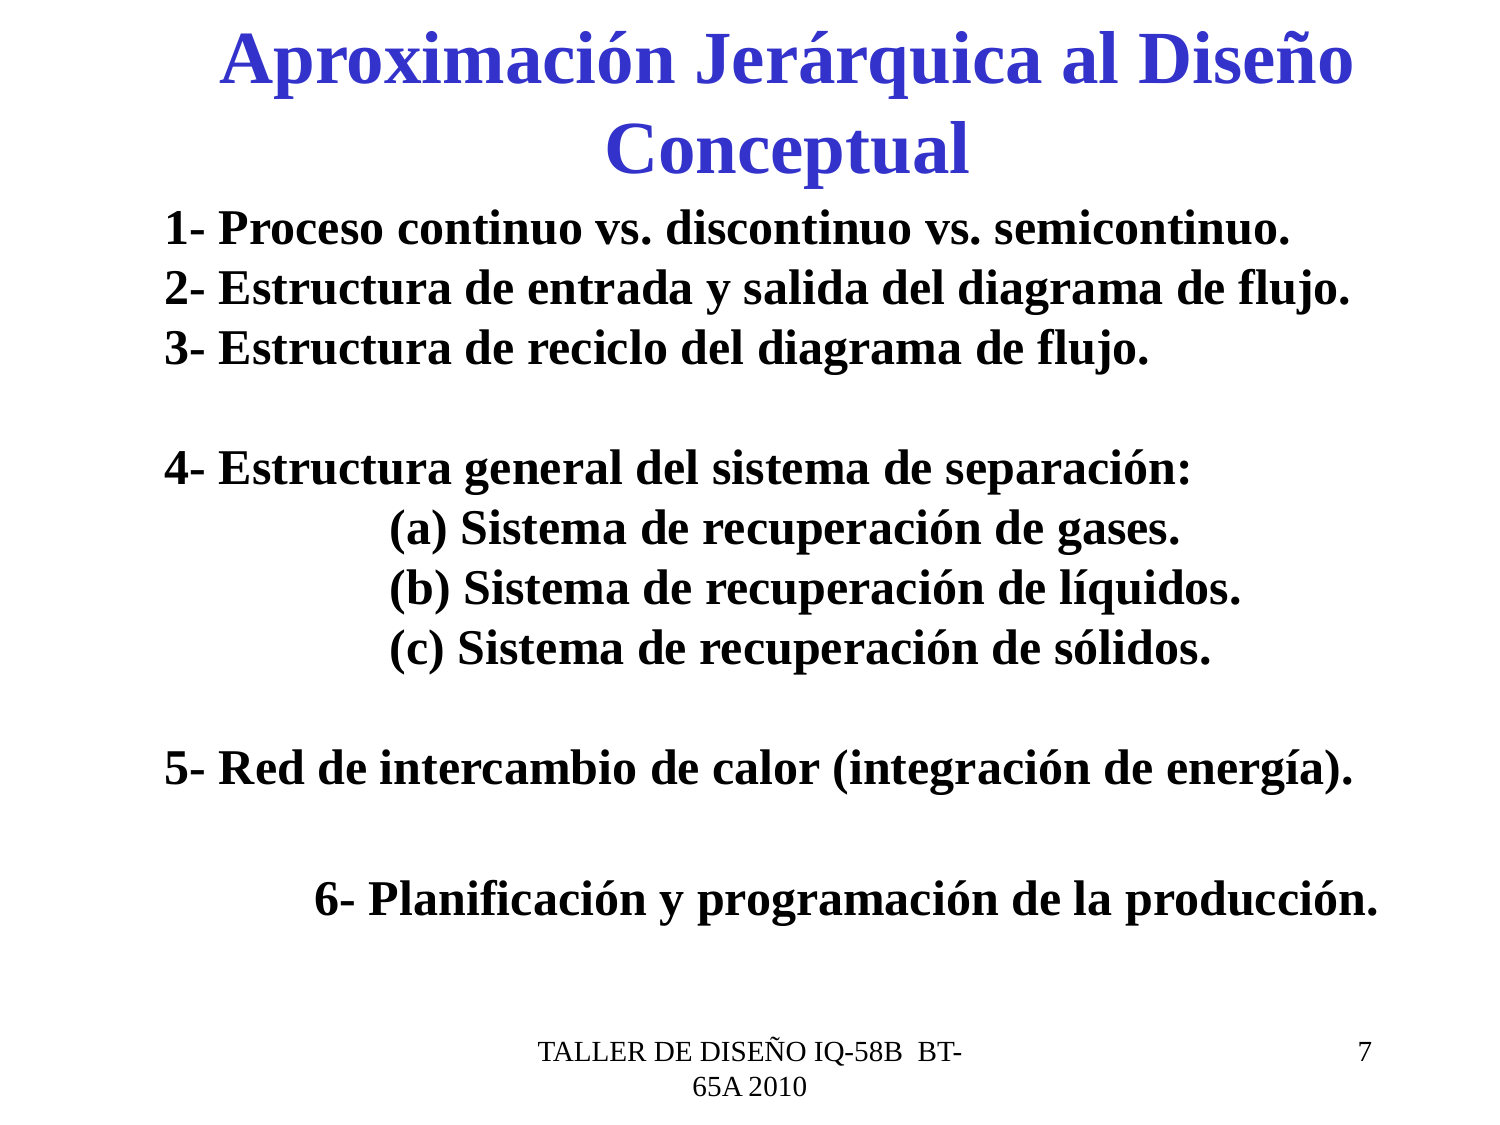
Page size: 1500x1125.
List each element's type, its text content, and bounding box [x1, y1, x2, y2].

footer TALLER DE DISEÑO IQ-58B BT-65A 2010 [512, 1024, 988, 1101]
text_box 1- Proceso continuo vs. discontinuo vs. semicontinuo. 2- Estructura de entrada y salida del diagrama de flujo. 3- Estructura de reciclo del diagrama de flujo. 4- Estructura general del sistema de separación: (a) Sistema de recuperación de gases. (b) Sistema de recuperación de líquidos. (c) Sistema de recuperación de sólidos. 5- Red de intercambio de calor (integración de energía). 6- Planificación y programación de la producción. [0, 187, 1395, 934]
slide_number 7 [1074, 1024, 1388, 1101]
title Aproximación Jerárquica al Diseño Conceptual [149, 49, 1426, 238]
